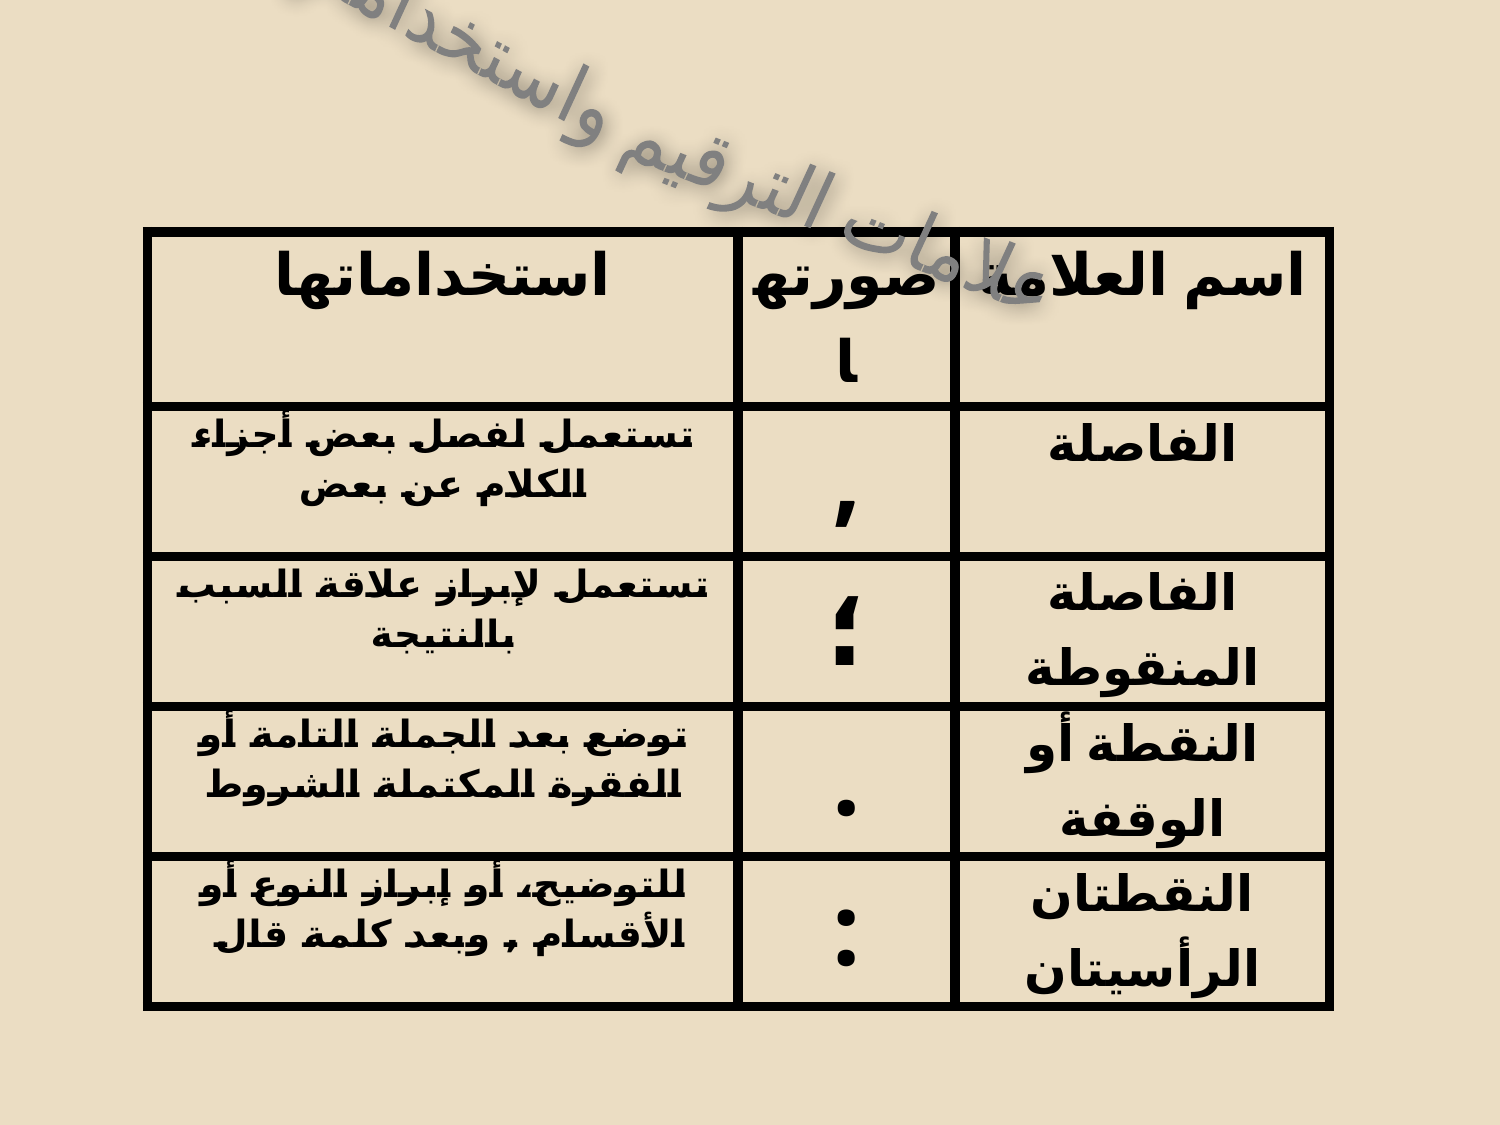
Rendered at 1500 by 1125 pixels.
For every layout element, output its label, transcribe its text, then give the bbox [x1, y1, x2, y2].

table_cell النقطتان الرأسيتان [960, 861, 1325, 1002]
table_cell توضع بعد الجملة التامة أو الفقرة المكتملة الشروط [152, 711, 733, 852]
table_cell ؛ [743, 561, 950, 702]
table_header صورتها [743, 237, 950, 402]
table_cell : [743, 861, 950, 1002]
table_cell الفاصلة [960, 411, 1325, 552]
table_cell النقطة أو الوقفة [960, 711, 1325, 852]
table_cell تستعمل لإبراز علاقة السبب بالنتيجة [152, 561, 733, 702]
table_cell , [743, 411, 950, 552]
table_cell الفاصلة المنقوطة [960, 561, 1325, 702]
table_cell للتوضيح، أو إبراز النوع أو الأقسام , وبعد كلمة قال [152, 861, 733, 1002]
table_cell . [743, 711, 950, 852]
table_header استخداماتها [152, 237, 733, 402]
table_header اسم العلامة [960, 237, 1325, 402]
table_cell تستعمل لفصل بعض أجزاء الكلام عن بعض [152, 411, 733, 552]
